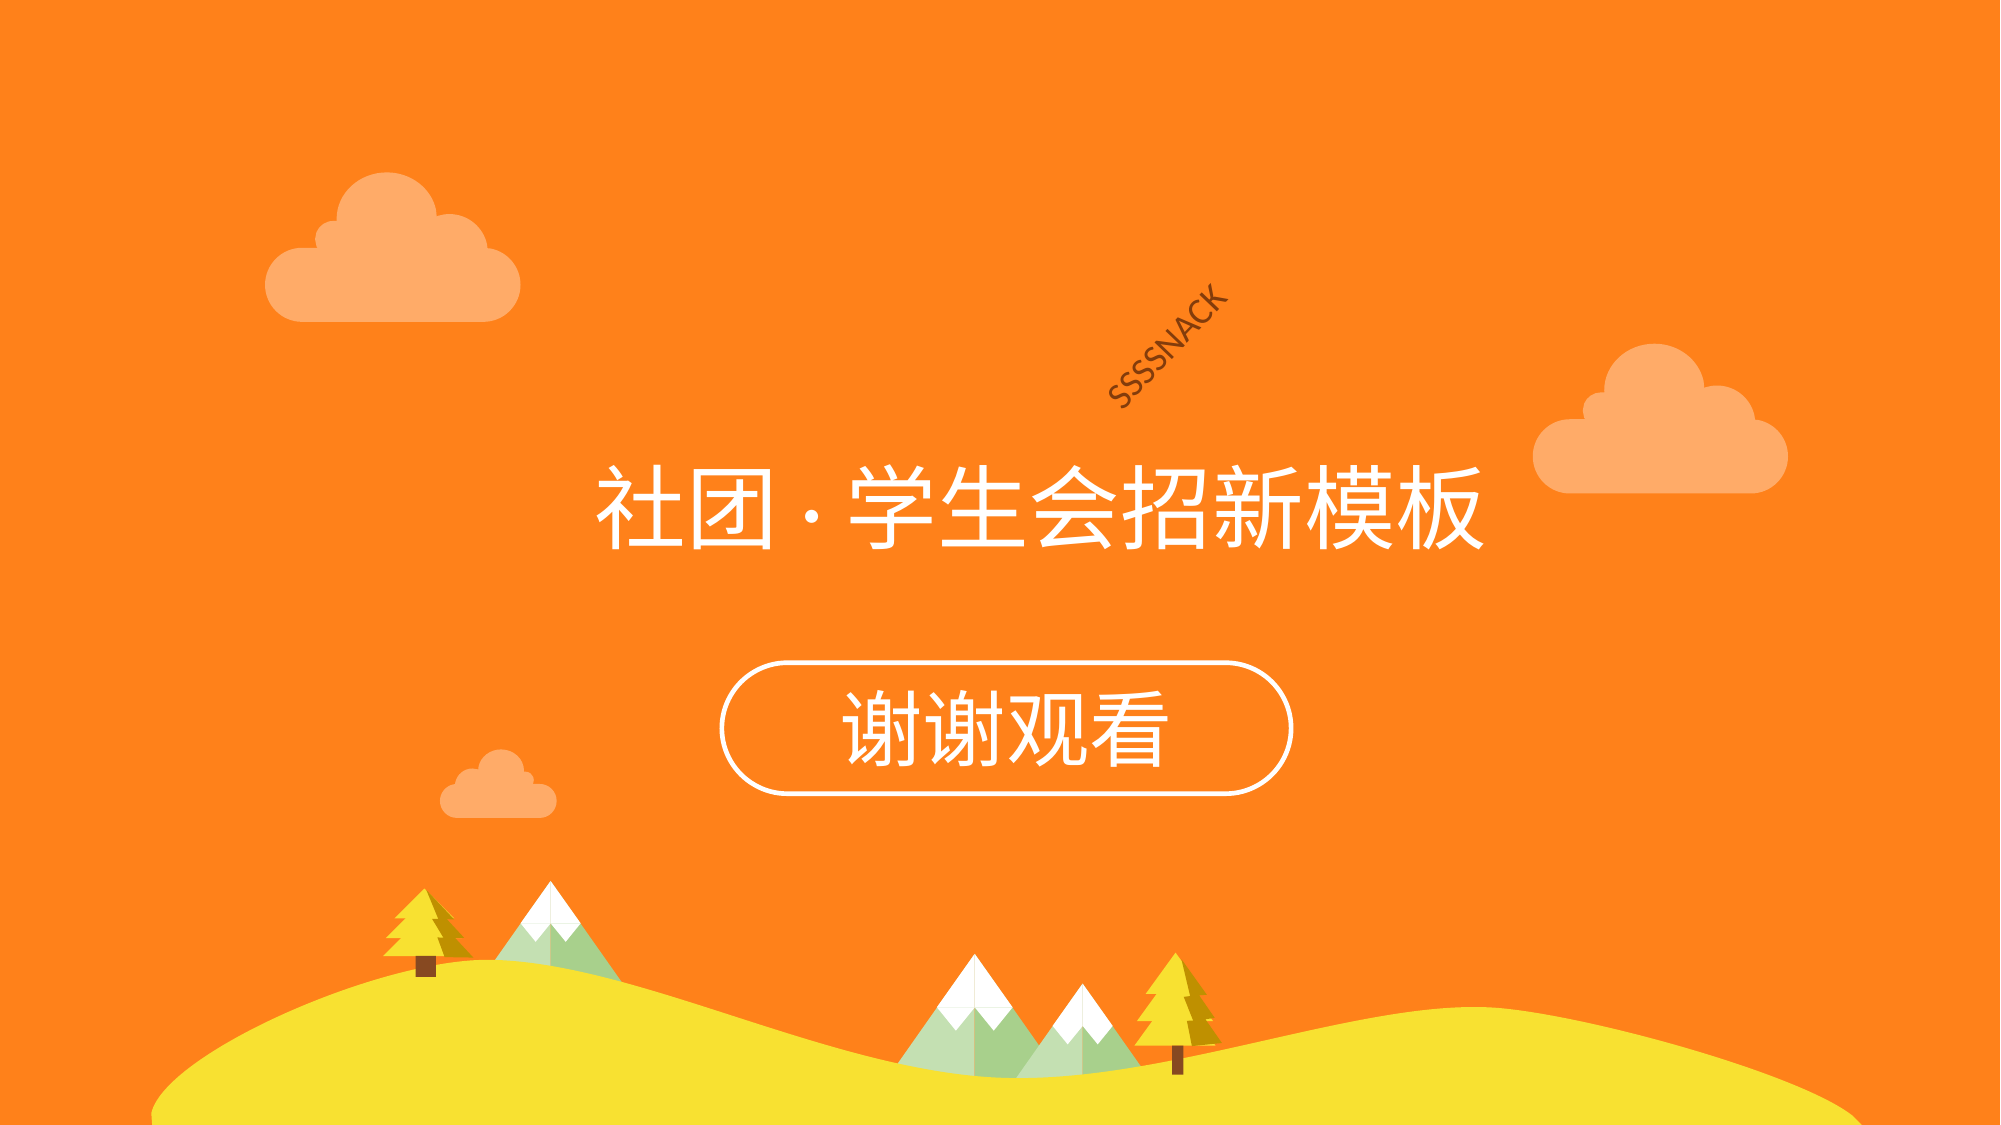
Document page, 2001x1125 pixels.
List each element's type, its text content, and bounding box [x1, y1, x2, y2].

text_box 社团·学生会招新模板 [580, 443, 1503, 569]
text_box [467, 880, 634, 999]
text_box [1071, 252, 1258, 422]
text_box [151, 979, 1862, 1125]
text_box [382, 888, 483, 978]
text_box [439, 749, 557, 818]
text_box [1134, 952, 1234, 1075]
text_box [1000, 983, 1166, 1101]
text_box [265, 172, 521, 322]
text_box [870, 953, 1079, 1103]
text_box [1532, 343, 1789, 494]
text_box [721, 662, 1292, 794]
